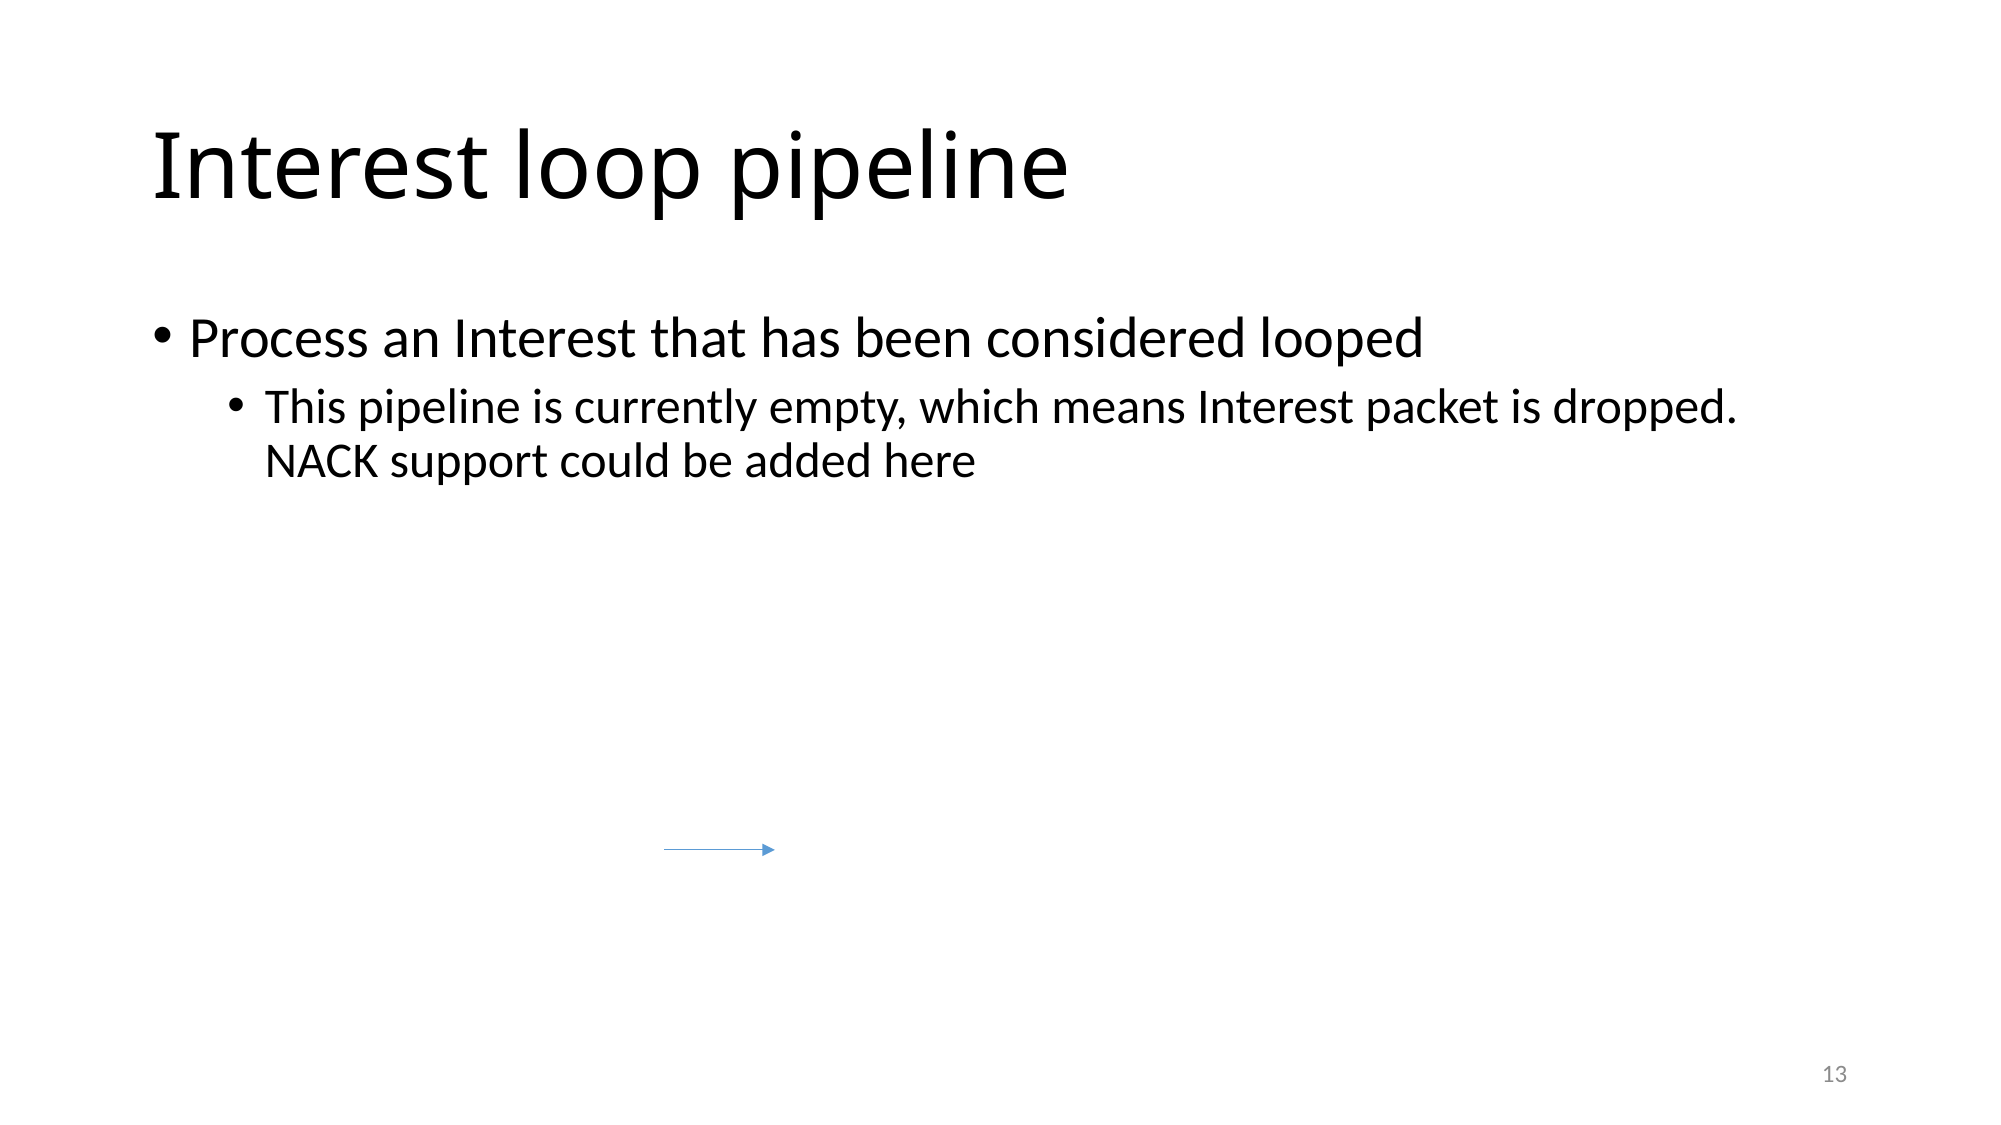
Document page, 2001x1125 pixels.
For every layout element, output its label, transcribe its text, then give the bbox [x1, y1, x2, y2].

list Process an Interest that has been considered looped This pipeline is currently empty, which means Interest packet is dropped. NACK support could be added here [137, 299, 1863, 1014]
title Interest loop pipeline [137, 59, 1863, 278]
slide_number 13 [1412, 1042, 1863, 1103]
